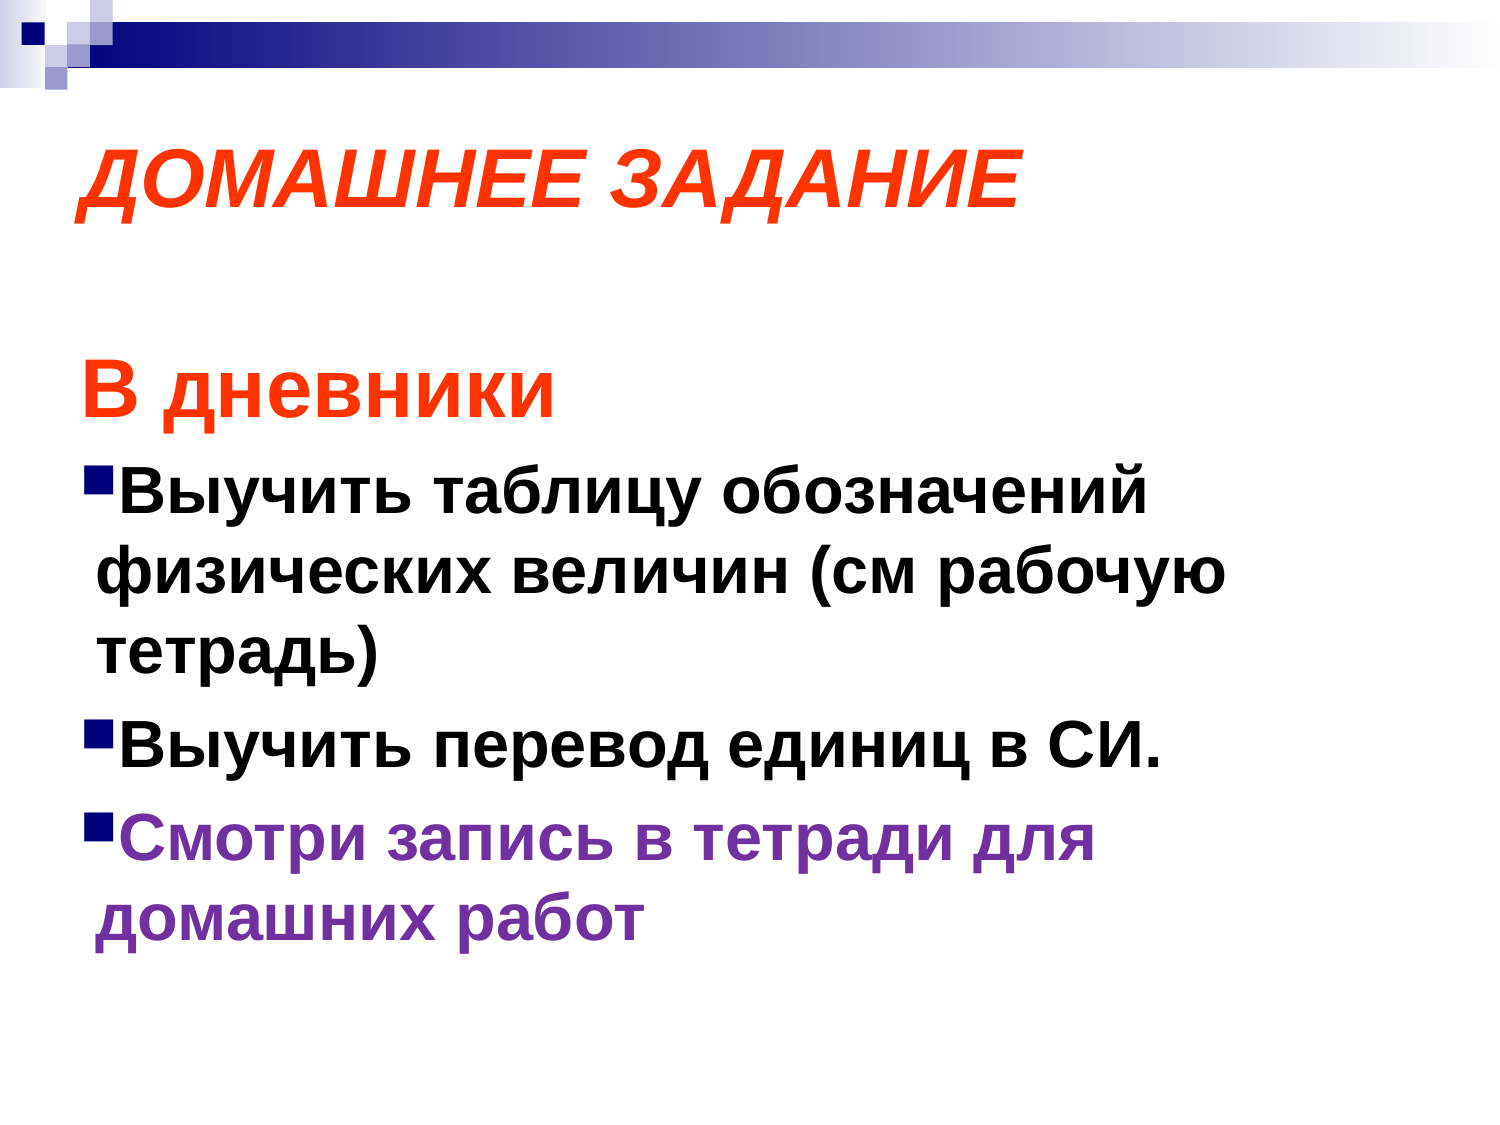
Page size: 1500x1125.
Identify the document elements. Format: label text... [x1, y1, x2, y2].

title ДОМАШНЕЕ ЗАДАНИЕ [64, 125, 1415, 224]
text_box [714, 727, 1305, 1035]
list В дневники Выучить таблицу обозначений физических величин (см рабочую тетрадь) Выучить перевод единиц в СИ. Смотри запись в тетради для домашних работ [64, 326, 1415, 1035]
